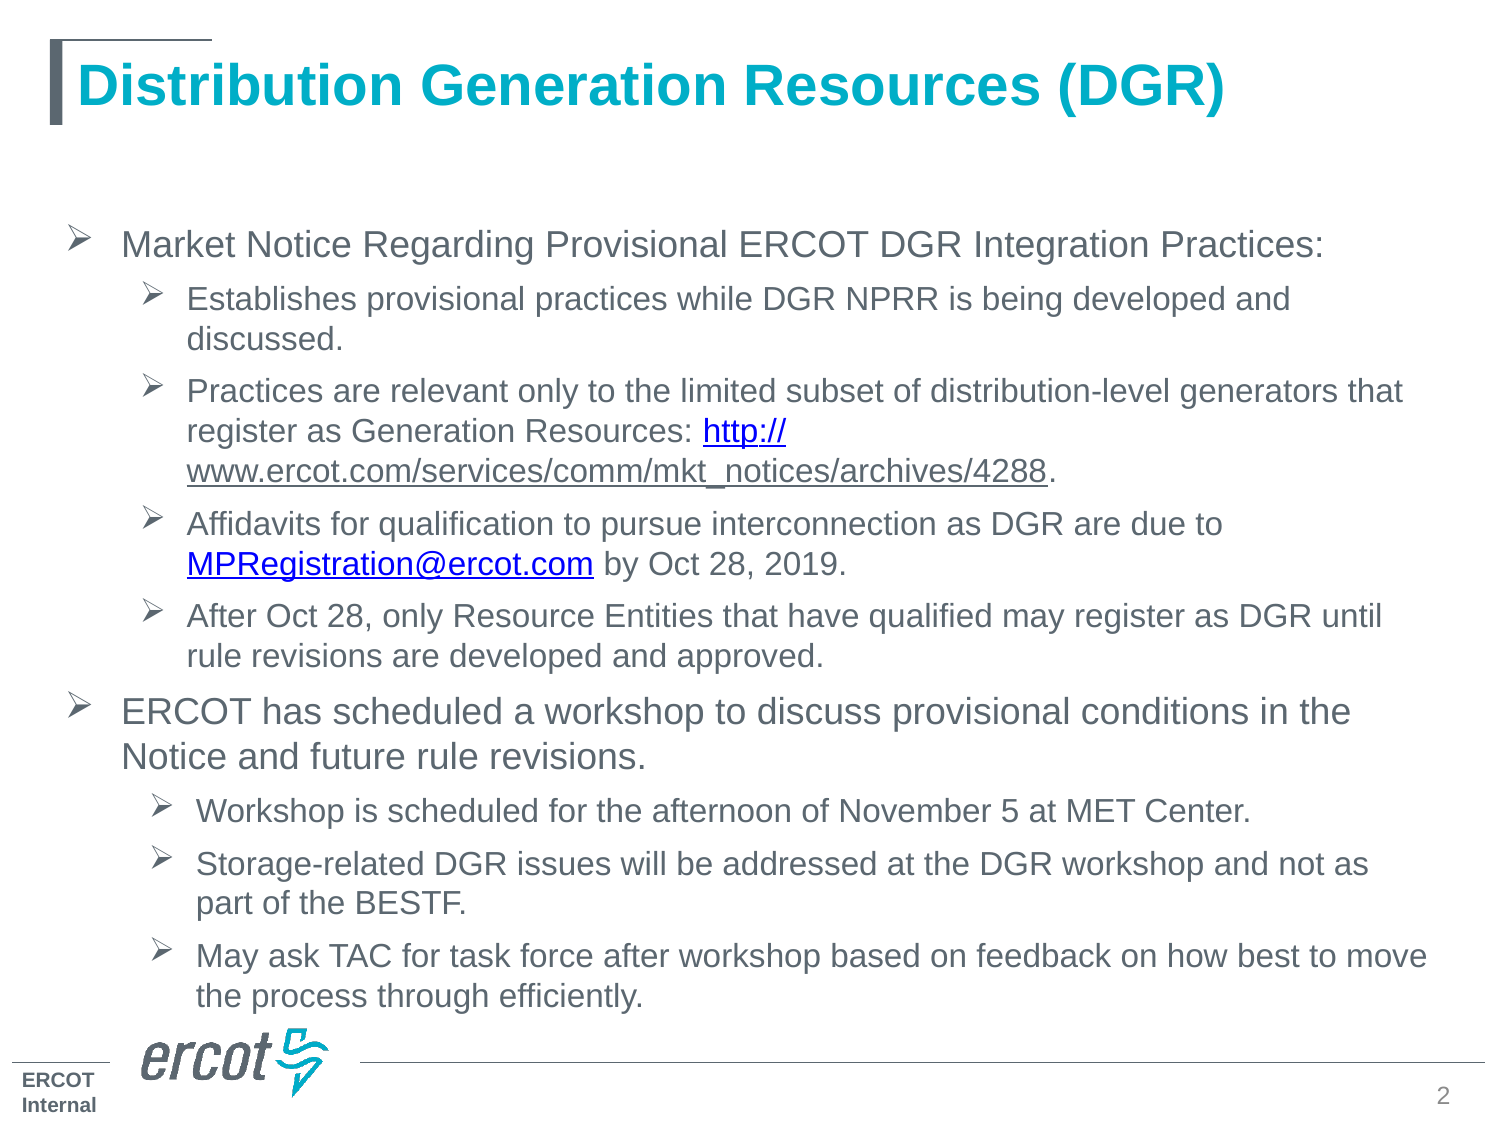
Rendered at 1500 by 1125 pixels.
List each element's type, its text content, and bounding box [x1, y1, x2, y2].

slide_number 2 [1400, 1076, 1488, 1113]
picture [137, 1075, 332, 1100]
list Market Notice Regarding Provisional ERCOT DGR Integration Practices: Establishes provisional practices while DGR NPRR is being developed and discussed. Practices are relevant only to the limited subset of distribution-level generators that register as Generation Resources: http://www.ercot.com/services/comm/mkt_notices/archives/4288. Affidavits for qualification to pursue interconnection as DGR are due to MPRegistration@ercot.com by Oct 28, 2019. After Oct 28, only Resource Entities that have qualified may register as DGR until rule revisions are developed and approved. ERCOT has scheduled a workshop to discuss provisional conditions in the Notice and future rule revisions. Workshop is scheduled for the afternoon of November 5 at MET Center. Storage-related DGR issues will be addressed at the DGR workshop and not as part of the BESTF. May ask TAC for task force after workshop based on feedback on how best to move the process through efficiently. [50, 212, 1450, 1075]
title Distribution Generation Resources (DGR) [62, 39, 1450, 126]
